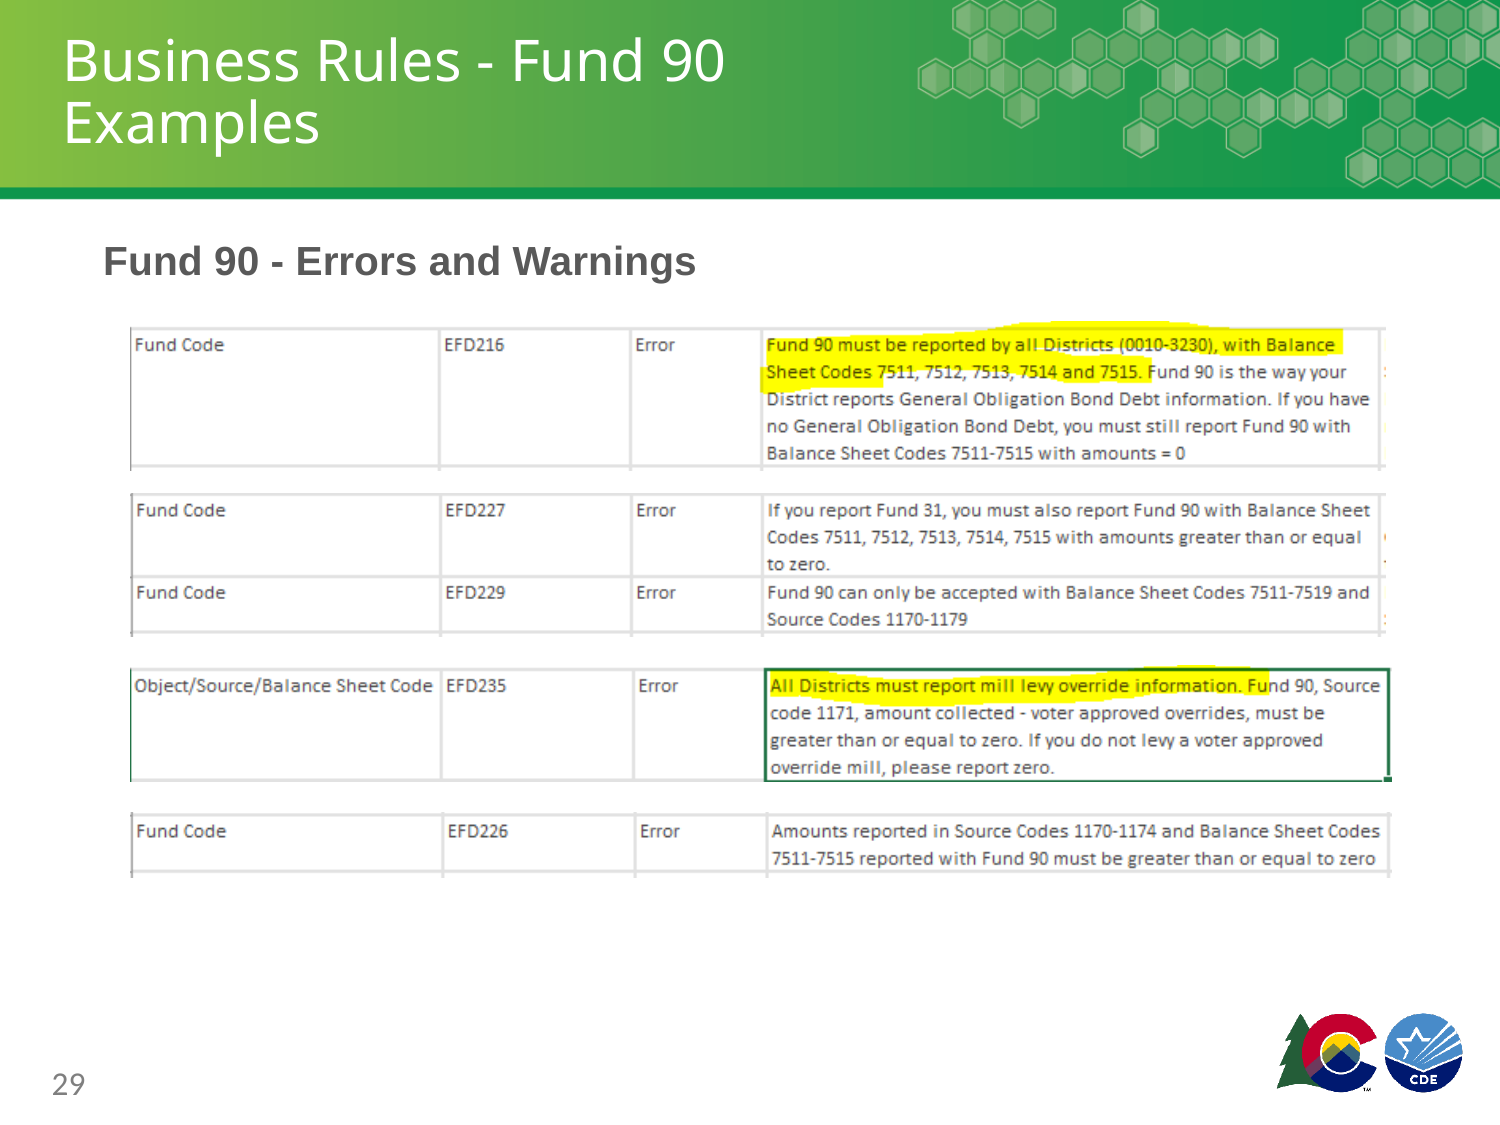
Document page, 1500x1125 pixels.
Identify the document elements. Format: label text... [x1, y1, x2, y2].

slide_number 29 [36, 1054, 375, 1115]
title Business Rules - Fund 90 Examples [62, 31, 1061, 156]
picture [129, 665, 1393, 783]
picture [129, 493, 1387, 638]
list Fund 90 - Errors and Warnings [103, 239, 1397, 1002]
picture [129, 321, 1387, 471]
picture [0, 0, 1500, 200]
picture [1275, 1012, 1463, 1093]
picture [129, 812, 1393, 878]
